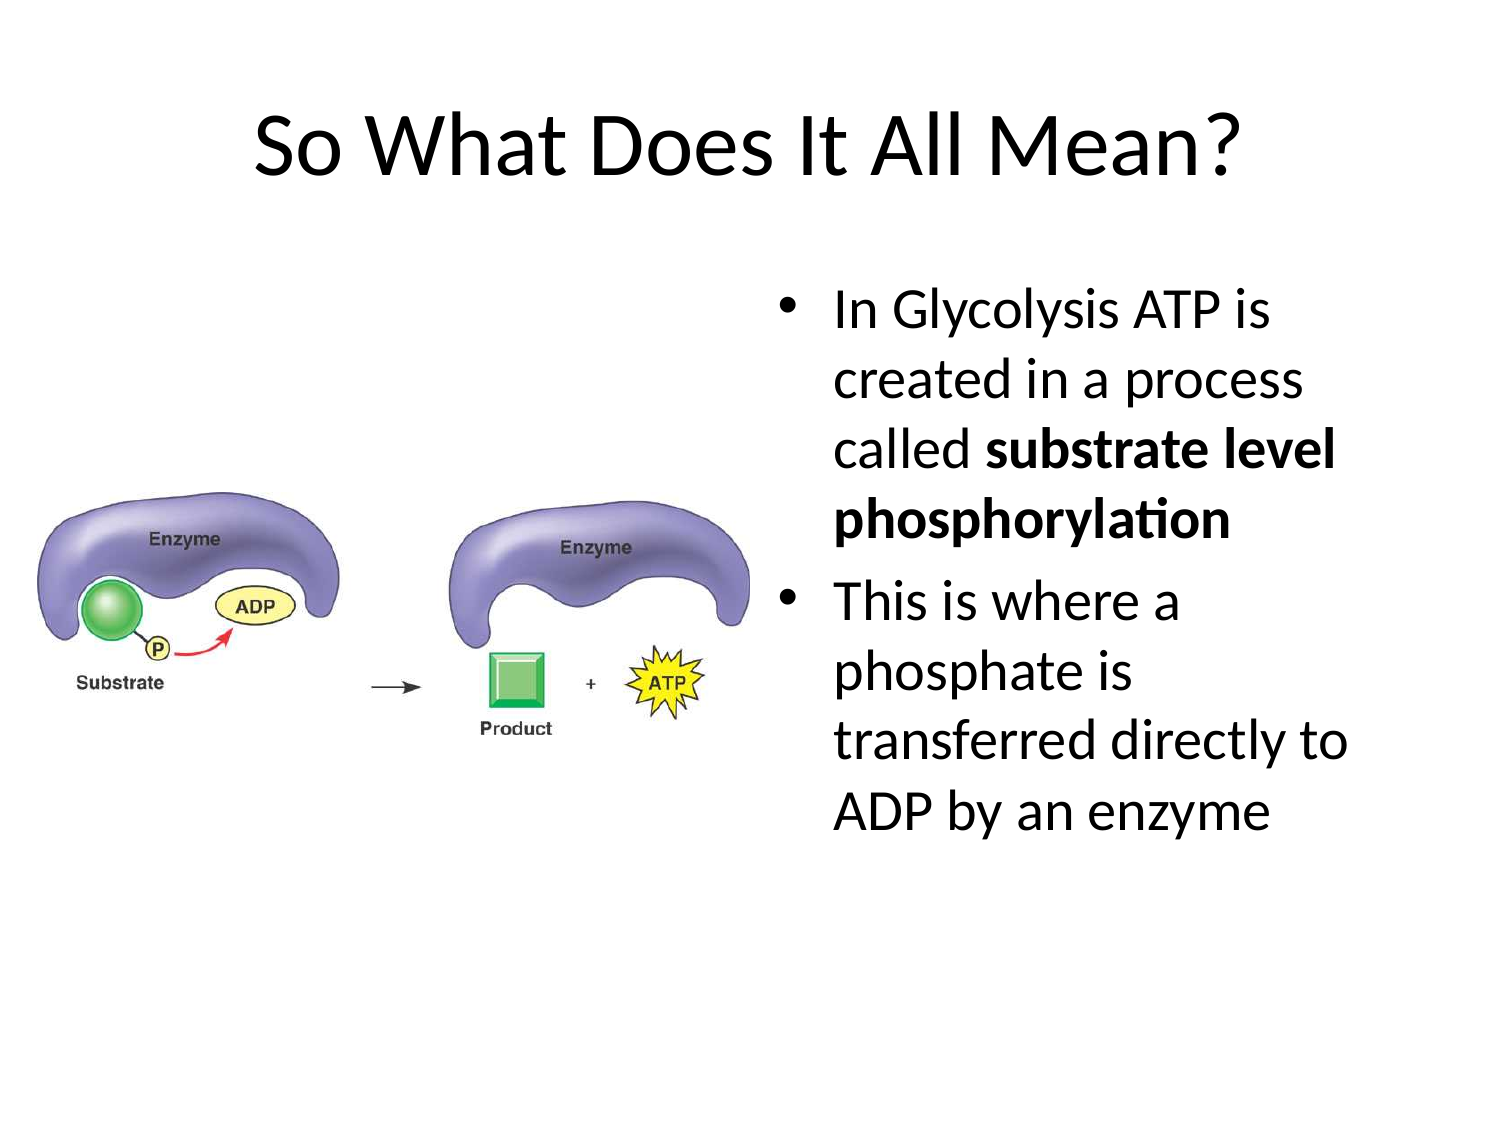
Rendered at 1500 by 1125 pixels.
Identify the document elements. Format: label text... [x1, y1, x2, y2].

title So What Does It All Mean? [75, 45, 1425, 233]
picture [37, 491, 751, 735]
list In Glycolysis ATP is created in a process called substrate level phosphorylation This is where a phosphate is transferred directly to ADP by an enzyme [762, 262, 1425, 1005]
